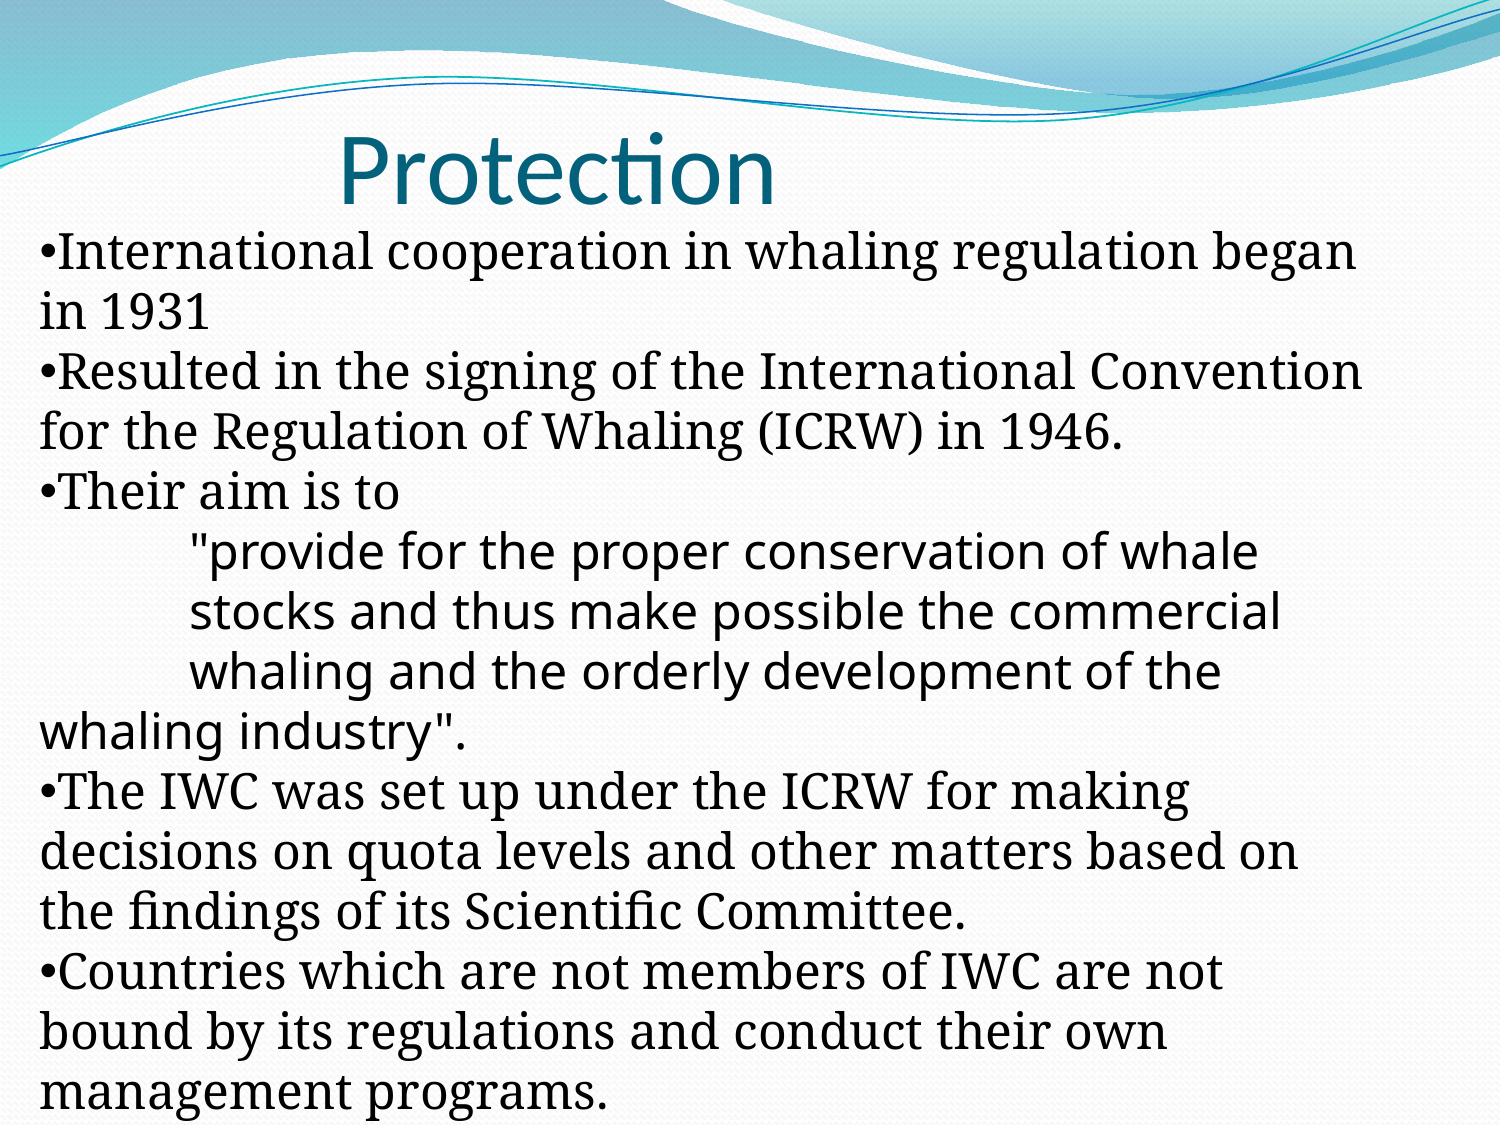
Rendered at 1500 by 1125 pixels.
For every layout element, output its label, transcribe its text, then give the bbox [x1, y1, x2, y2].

title Protection [337, 37, 1188, 212]
text_box International cooperation in whaling regulation began in 1931 Resulted in the signing of the International Convention for the Regulation of Whaling (ICRW) in 1946. Their aim is to "provide for the proper conservation of whale stocks and thus make possible the commercial whaling and the orderly development of the whaling industry". The IWC was set up under the ICRW for making decisions on quota levels and other matters based on the findings of its Scientific Committee. Countries which are not members of IWC are not bound by its regulations and conduct their own management programs. [24, 212, 1388, 1125]
